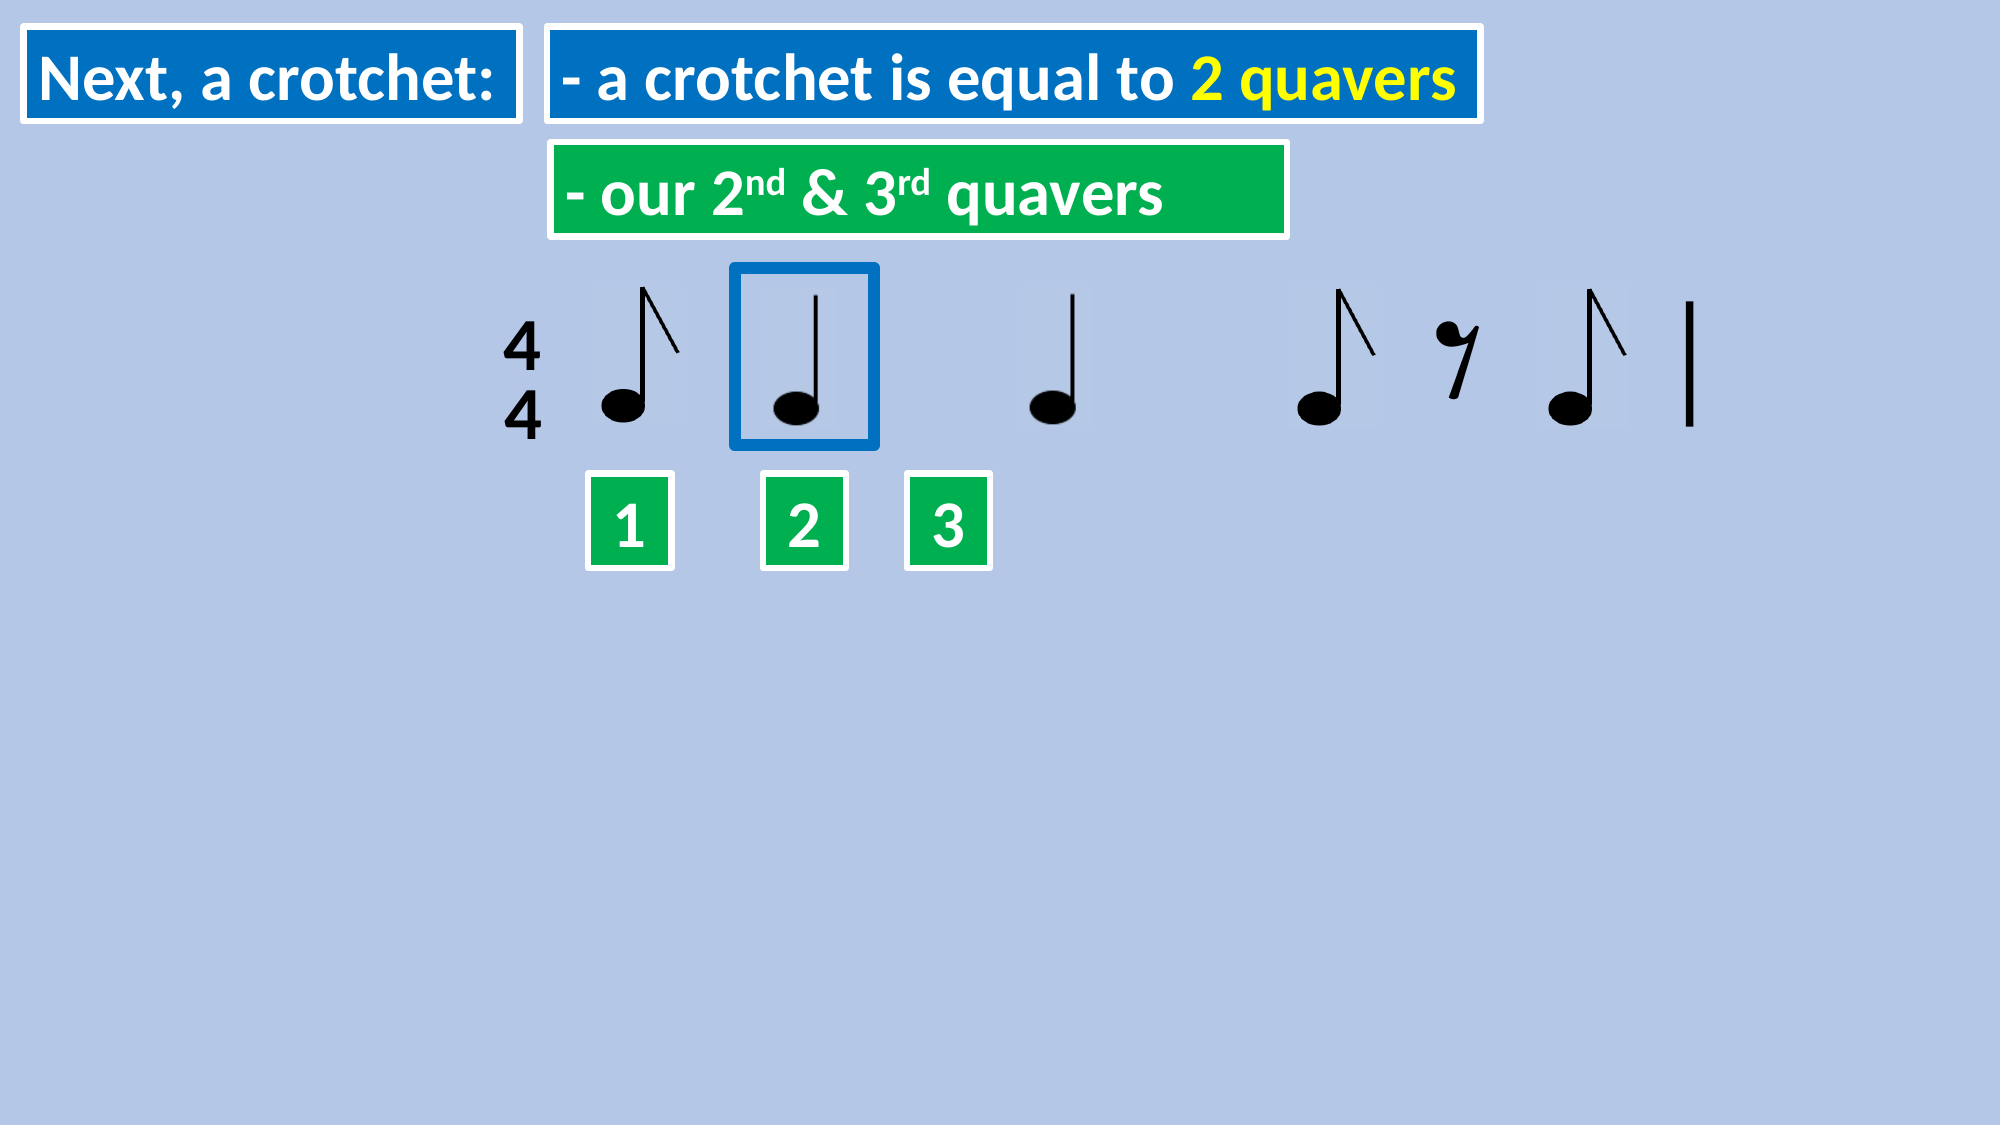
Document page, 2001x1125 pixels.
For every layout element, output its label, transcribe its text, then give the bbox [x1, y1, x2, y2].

text_box [1685, 300, 1694, 428]
text_box [734, 268, 875, 445]
picture [762, 287, 836, 428]
text_box 3 [906, 473, 990, 569]
picture [1018, 286, 1093, 427]
text_box 1 [588, 473, 672, 569]
text_box 4 [488, 287, 571, 371]
text_box 4 [489, 357, 572, 441]
picture [591, 283, 682, 425]
text_box - our 2nd & 3rd quavers [550, 141, 1288, 237]
picture [1538, 285, 1629, 428]
picture [1434, 319, 1481, 403]
text_box - a crotchet is equal to 2 quavers [546, 26, 1481, 122]
text_box Next, a crotchet: [23, 26, 520, 122]
text_box 2 [762, 473, 847, 569]
picture [1287, 285, 1378, 428]
